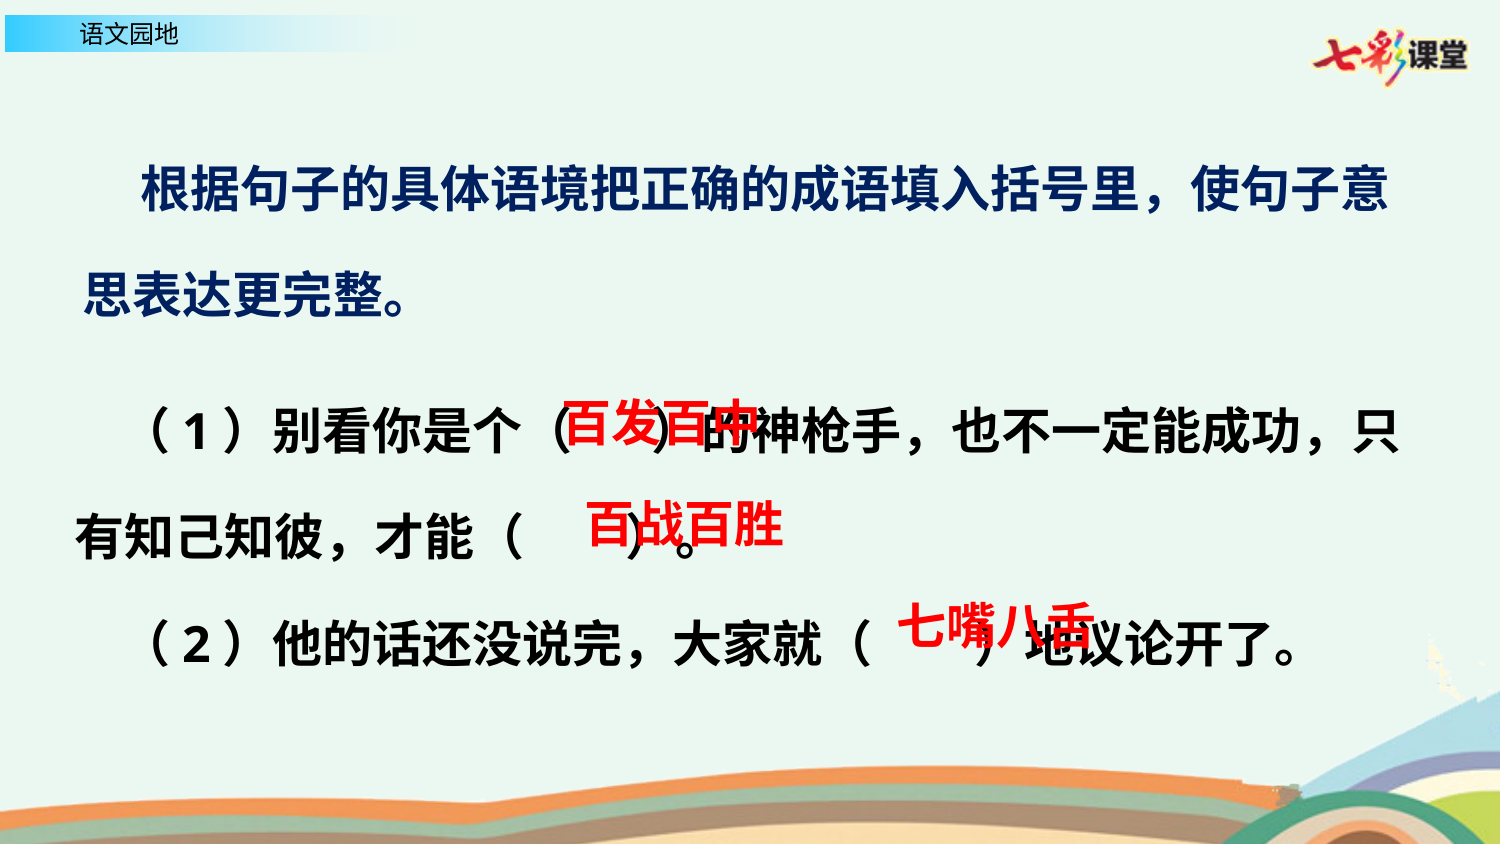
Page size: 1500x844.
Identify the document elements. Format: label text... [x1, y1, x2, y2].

picture [0, 572, 1500, 844]
picture [1308, 14, 1477, 95]
text_box 根据句子的具体语境把正确的成语填入括号里，使句子意思表达更完整。 [68, 103, 1421, 331]
text_box 七嘴八舌 [881, 587, 1164, 662]
text_box （1）别看你是个（ ）的神枪手，也不一定能成功，只有知己知彼，才能（ ）。 （2）他的话还没说完，大家就（ ）地议论开了。 [59, 345, 1435, 680]
text_box 百战百胜 [569, 484, 826, 560]
text_box 百发百中 [546, 384, 787, 519]
